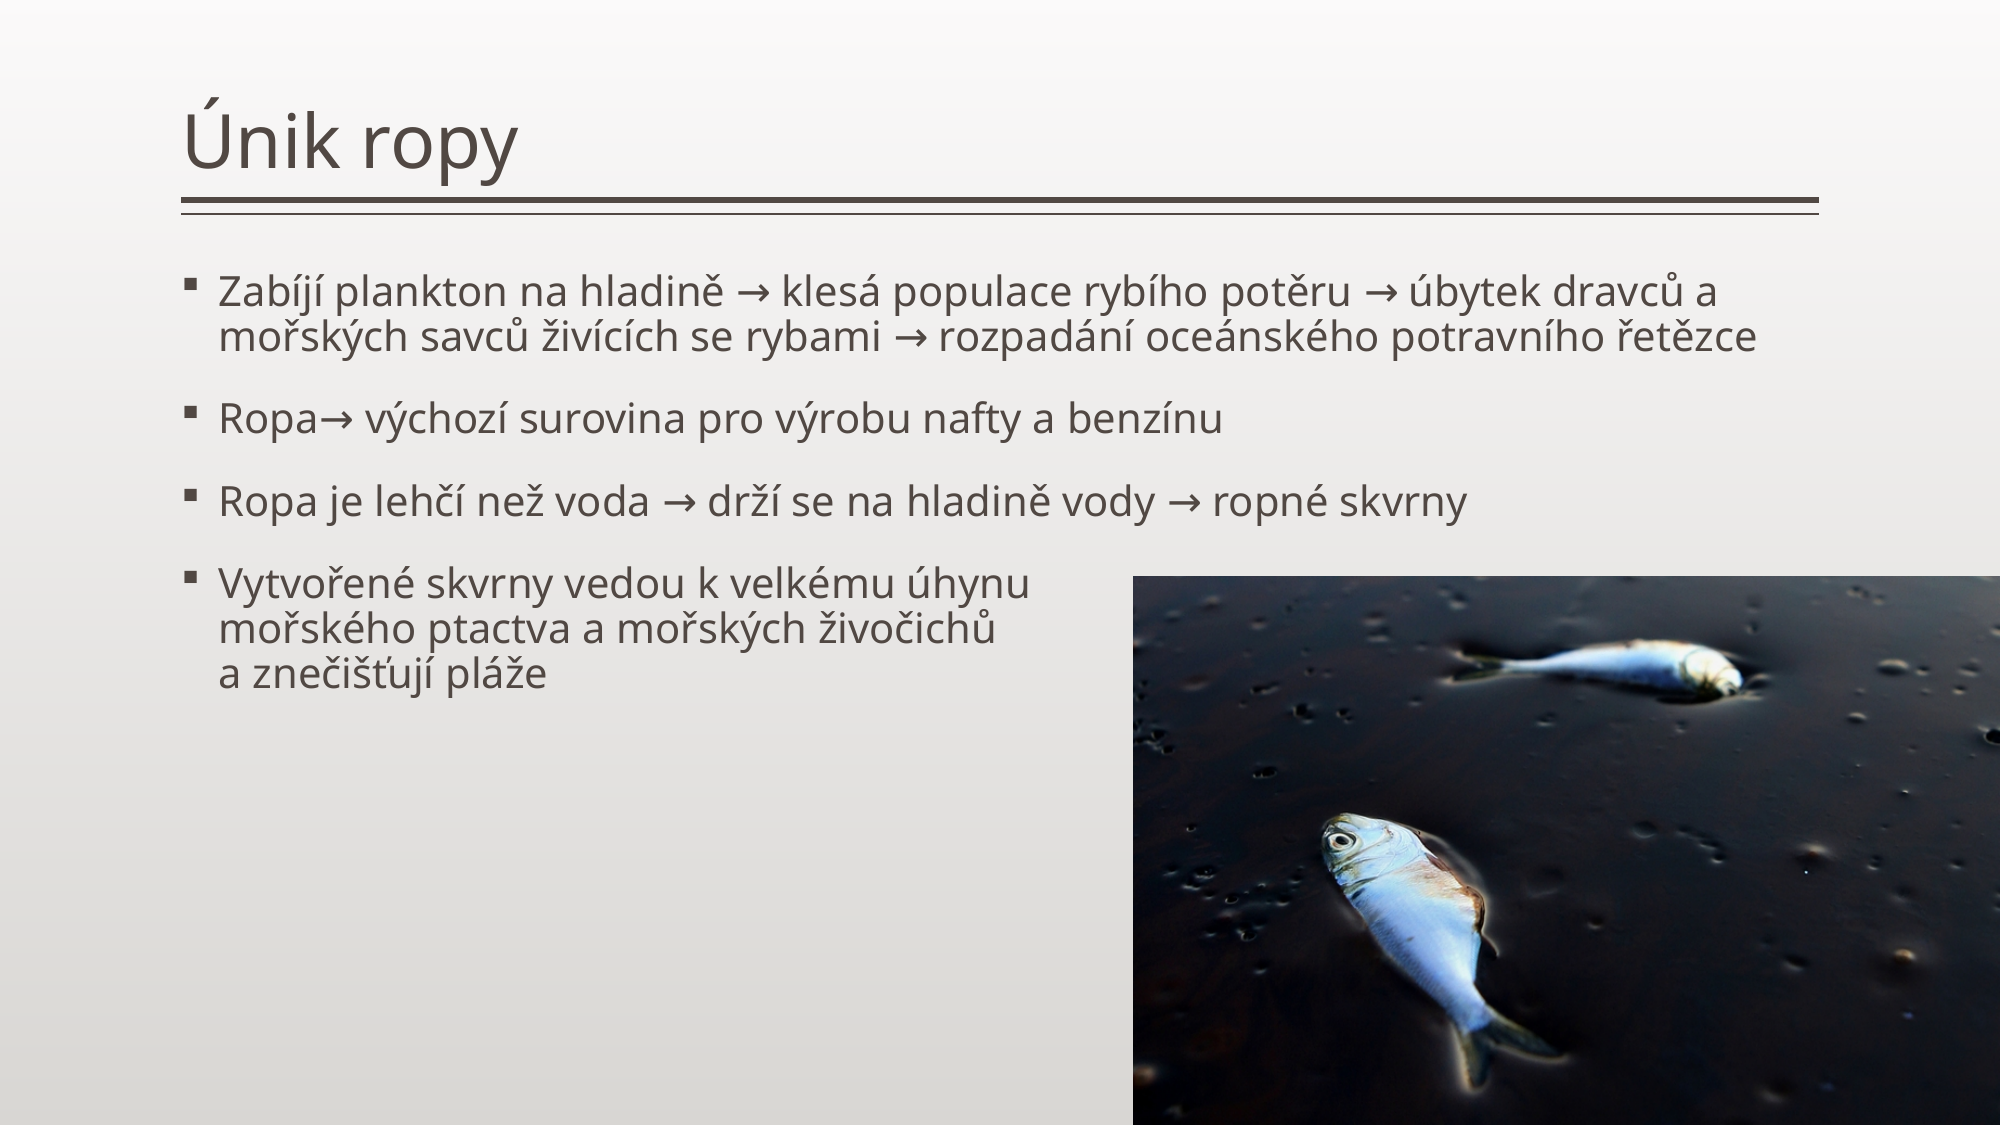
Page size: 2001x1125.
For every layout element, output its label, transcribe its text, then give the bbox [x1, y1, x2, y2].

title Únik ropy [181, 12, 1819, 193]
picture [1133, 576, 2000, 1125]
list Zabíjí plankton na hladině → klesá populace rybího potěru → úbytek dravců a mořských savců živících se rybami → rozpadání oceánského potravního řetězce Ropa→ výchozí surovina pro výrobu nafty a benzínu Ropa je lehčí než voda → drží se na hladině vody → ropné skvrny Vytvořené skvrny vedou k velkému úhynu mořského ptactva a mořských živočichů a znečišťují pláže [181, 262, 1819, 1125]
